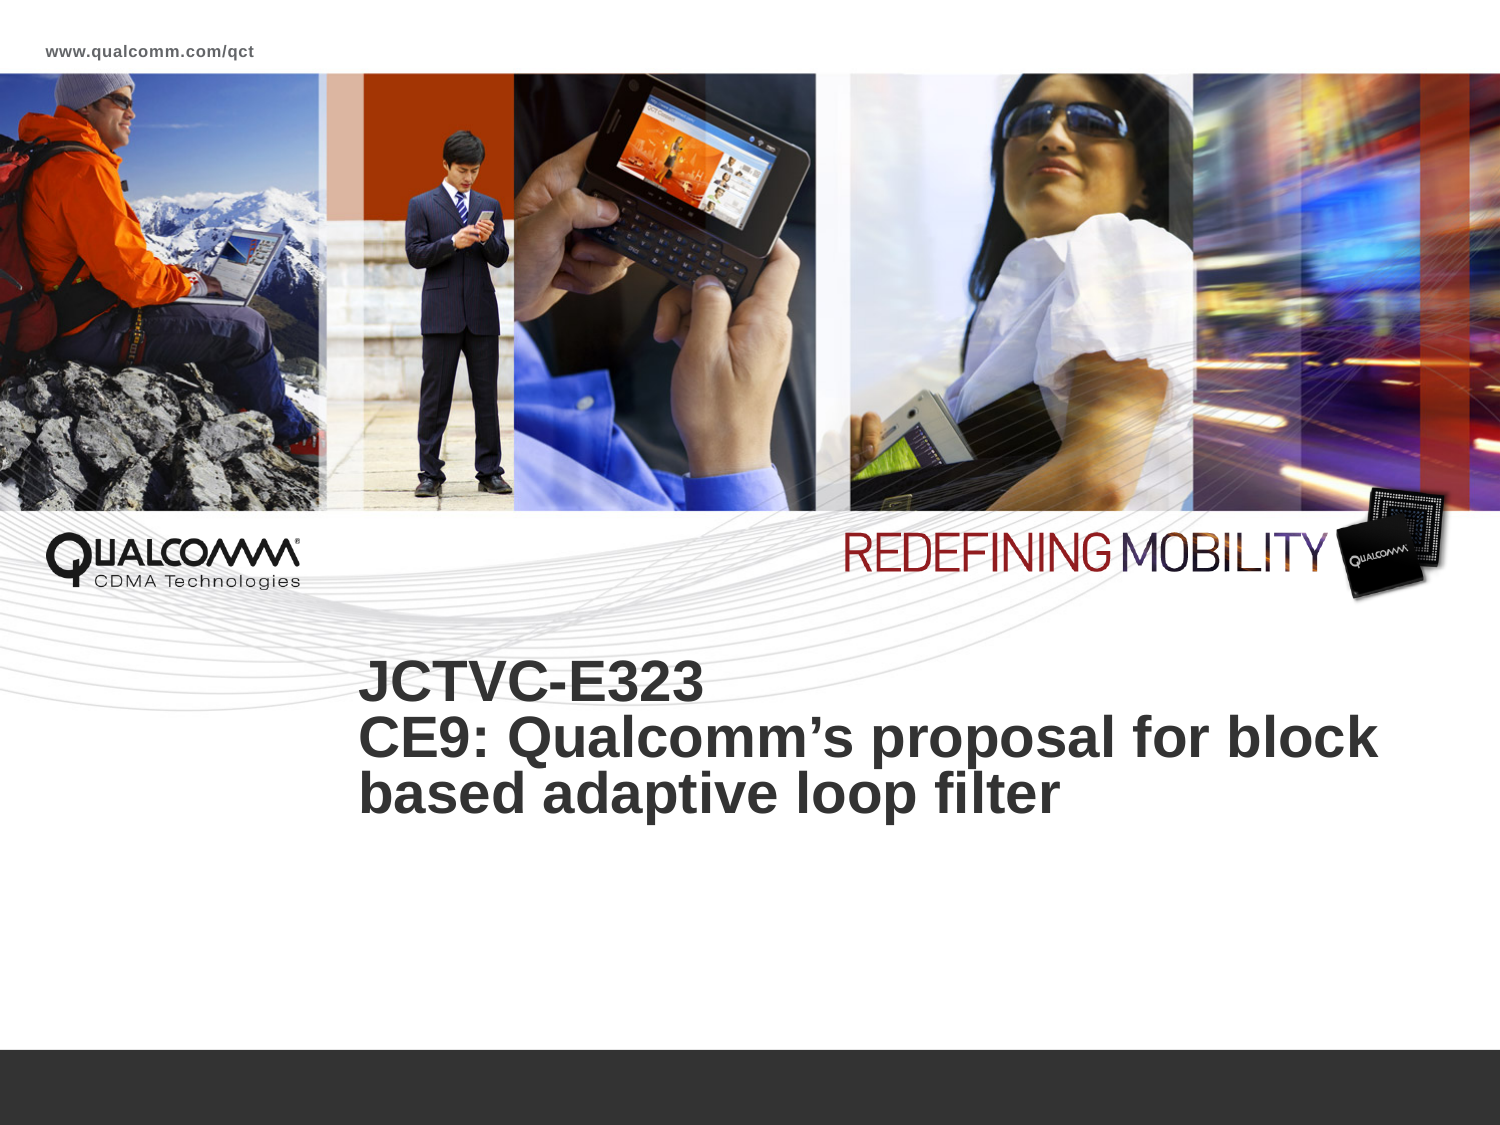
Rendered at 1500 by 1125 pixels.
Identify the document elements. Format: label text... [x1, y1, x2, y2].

title JCTVC-E323 CE9: Qualcomm’s proposal for block based adaptive loop filter [343, 590, 1480, 833]
picture [0, 12, 1500, 744]
picture [30, 1048, 372, 1052]
